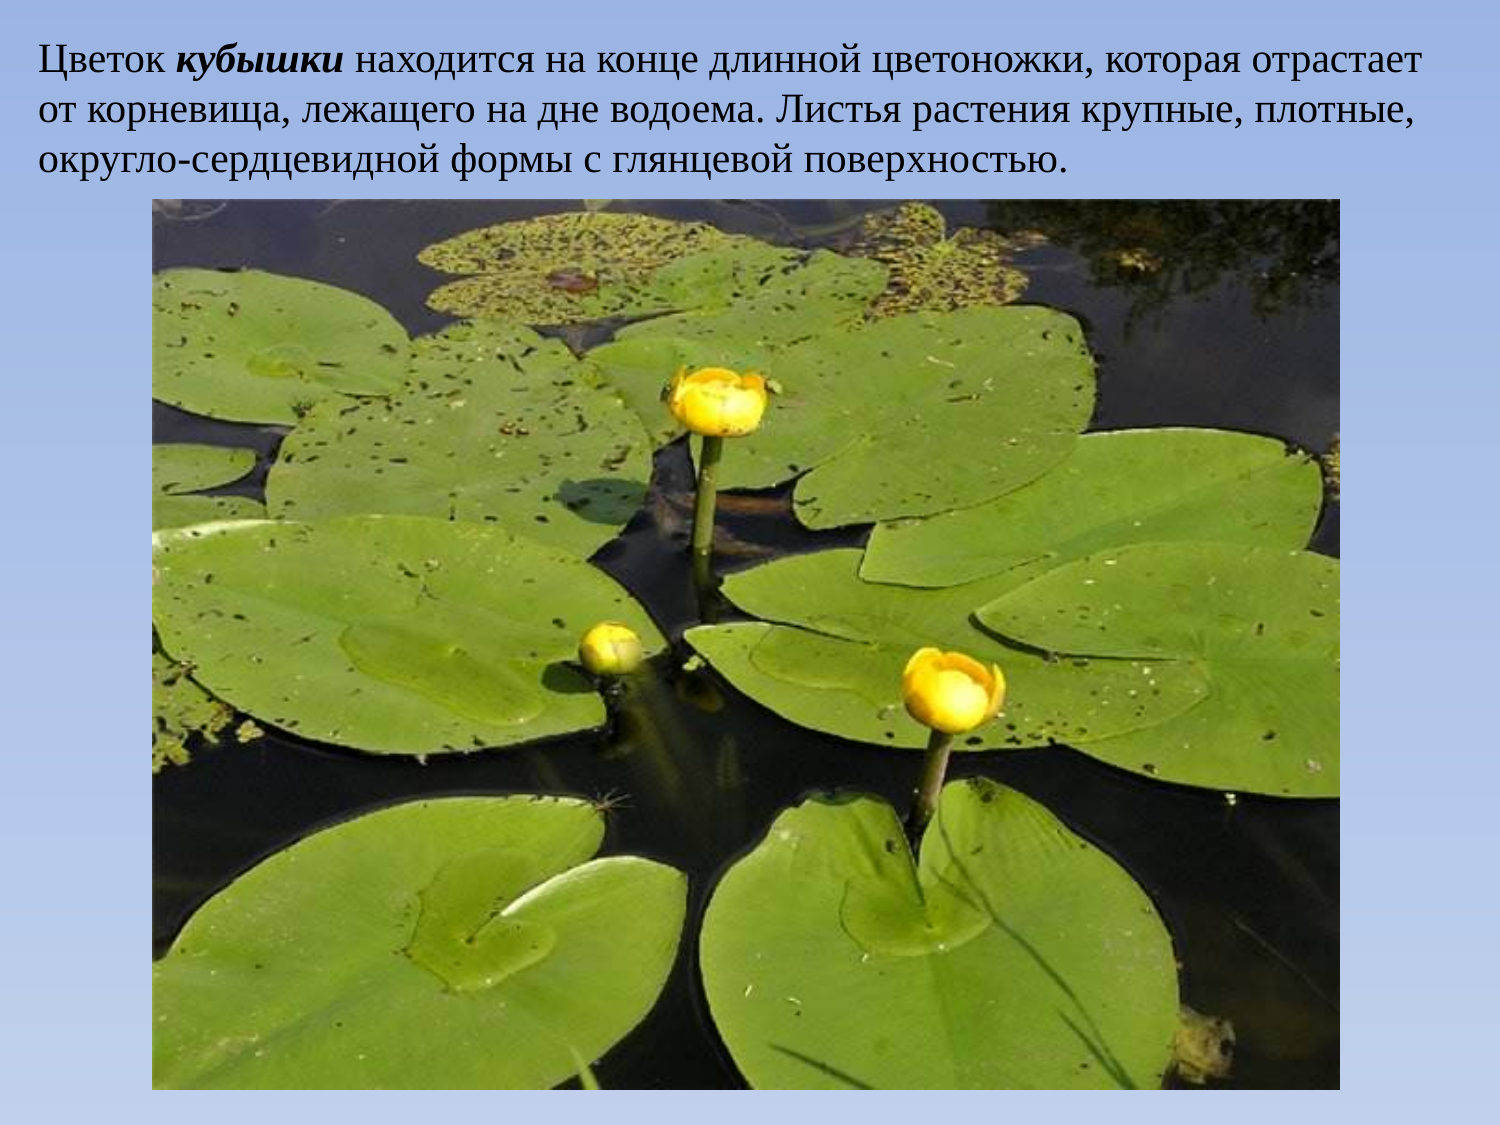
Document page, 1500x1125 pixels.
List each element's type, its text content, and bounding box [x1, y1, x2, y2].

text_box Цветок кубышки находится на конце длинной цветоножки, которая отрастает от корневища, лежащего на дне водоема. Листья растения крупные, плотные, округло-сердцевидной формы с глянцевой поверхностью. [23, 23, 1465, 189]
picture [152, 198, 1340, 1091]
